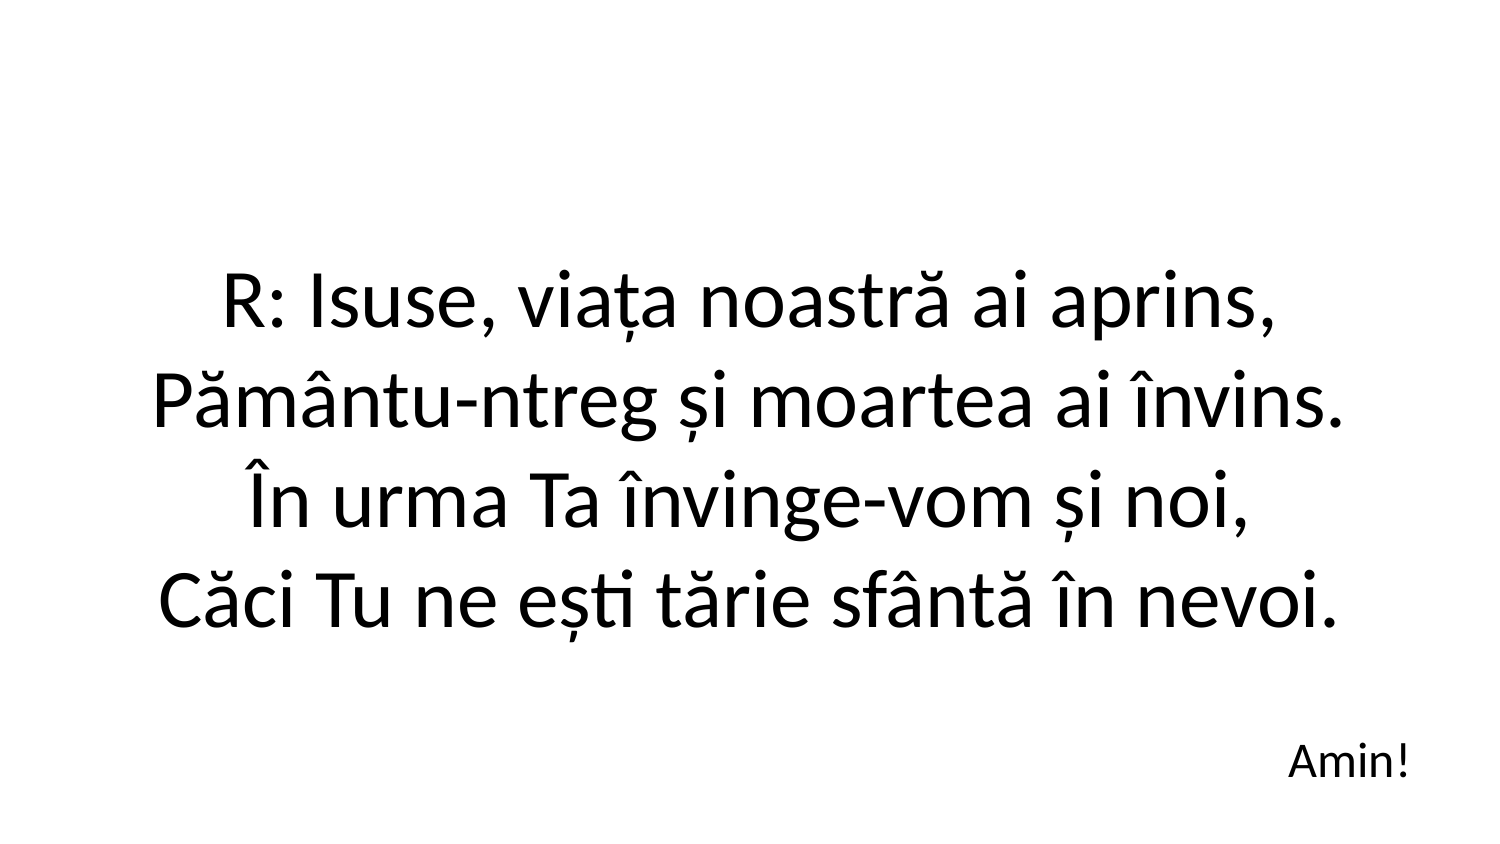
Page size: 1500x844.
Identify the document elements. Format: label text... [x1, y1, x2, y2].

text_box R: Isuse, viața noastră ai aprins, Pământu-ntreg și moartea ai învins. În urma Ta învinge-vom și noi, Căci Tu ne ești tărie sfântă în nevoi. [137, 192, 1363, 652]
text_box Amin! [1273, 674, 1427, 795]
